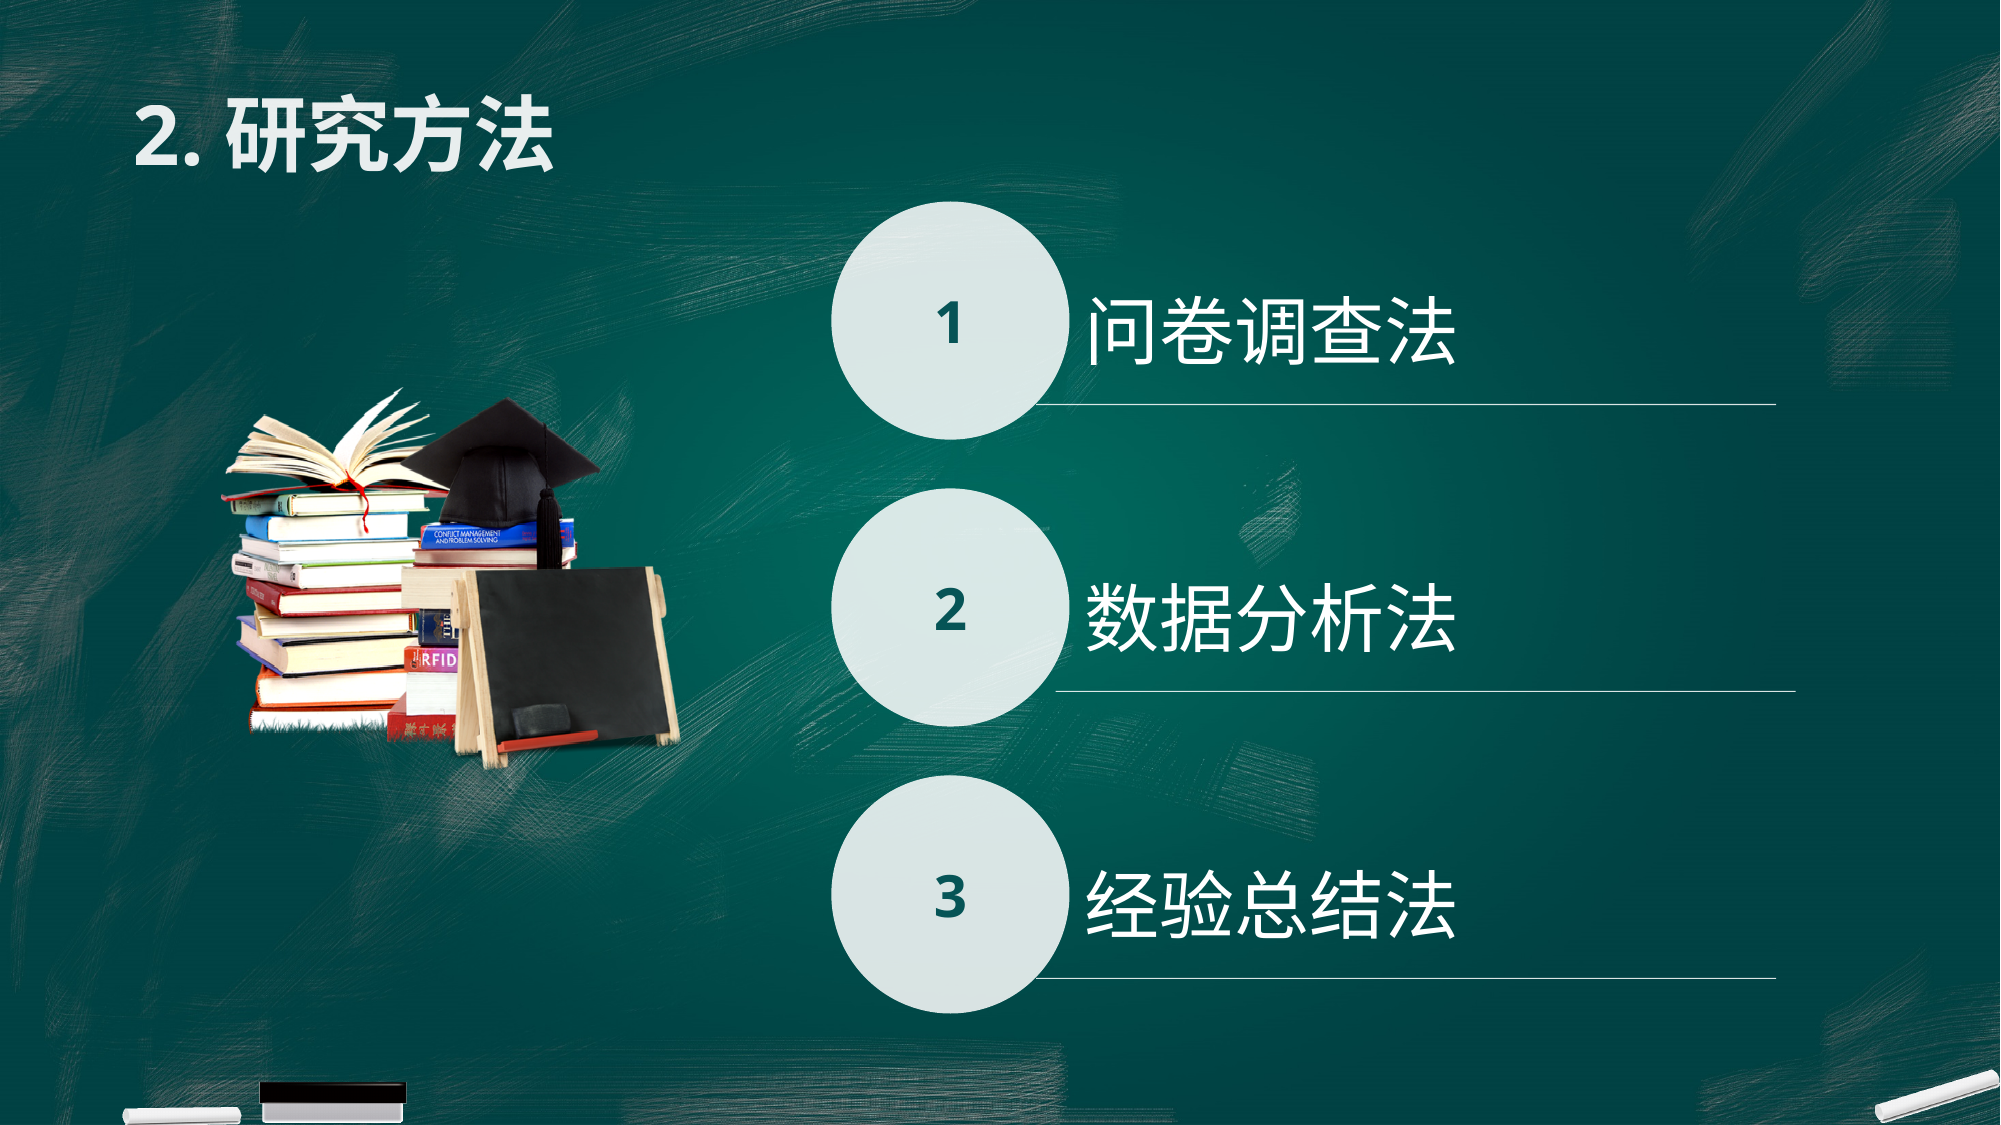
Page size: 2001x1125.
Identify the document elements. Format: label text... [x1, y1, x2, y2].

text_box 3 [830, 774, 1069, 1015]
title 2.研究方法 [117, 62, 1929, 216]
text_box 数据分析法 [1069, 554, 1776, 660]
text_box 2 [830, 487, 1069, 728]
picture [0, 0, 2000, 1125]
text_box 1 [830, 200, 1069, 441]
text_box 经验总结法 [1069, 841, 1776, 947]
text_box 问卷调查法 [1069, 267, 1776, 373]
